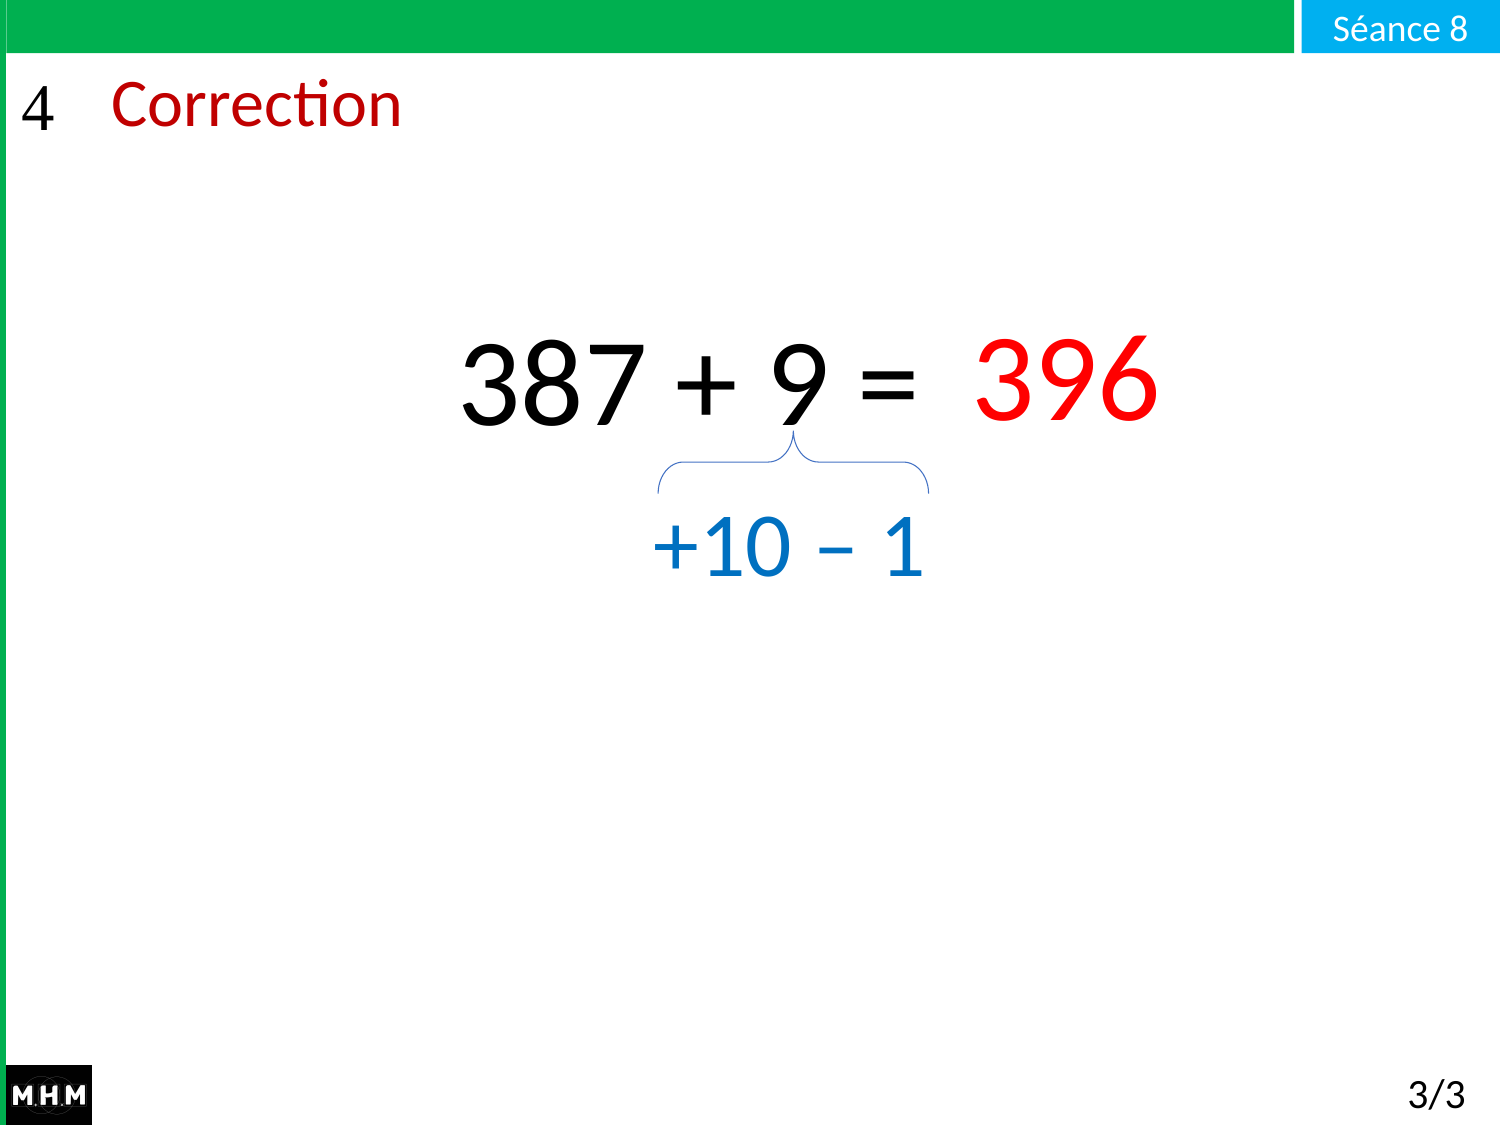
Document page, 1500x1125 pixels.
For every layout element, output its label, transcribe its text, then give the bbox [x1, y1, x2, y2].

text_box 396 [935, 288, 1197, 454]
title Correction [96, 60, 1391, 150]
text_box +10 – 1 [638, 476, 1439, 602]
picture [6, 1065, 92, 1125]
text_box [657, 430, 930, 494]
list 3/3 [1373, 1064, 1500, 1125]
text_box 387 + 9 = [442, 292, 1243, 458]
